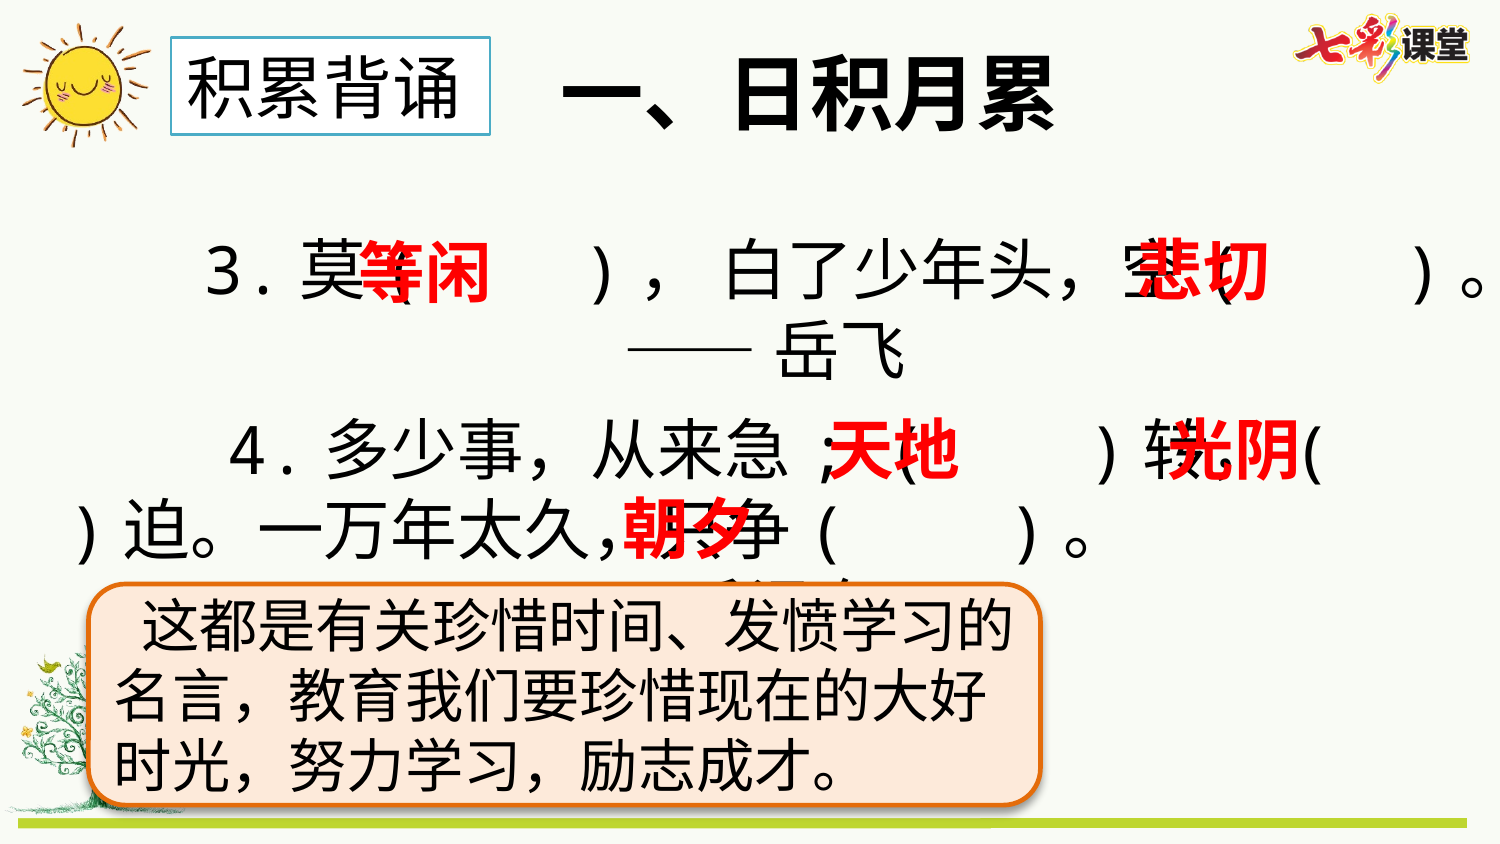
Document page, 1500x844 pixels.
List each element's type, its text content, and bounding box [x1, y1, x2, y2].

text_box 朝夕 [608, 479, 793, 574]
text_box 这都是有关珍惜时间、发愤学习的名言，教育我们要珍惜现在的大好时光，努力学习，励志成才。 [87, 582, 1042, 807]
picture [0, 0, 173, 172]
picture [0, 608, 1467, 844]
text_box 一、日积月累 [545, 33, 1075, 149]
text_box 等闲 [343, 223, 543, 319]
text_box 天地 [812, 400, 998, 495]
text_box 3.莫( )， 白了少年头，空( )。 ——岳飞 [188, 220, 1500, 556]
text_box 积累背诵 [170, 36, 491, 136]
picture [1291, 9, 1472, 87]
text_box 光阴 [1152, 400, 1324, 496]
text_box 4.多少事，从来急; ( )转，( )迫。一万年太久，只争( )。 ——毛泽东 [53, 400, 1483, 735]
text_box 悲切 [1122, 221, 1313, 317]
